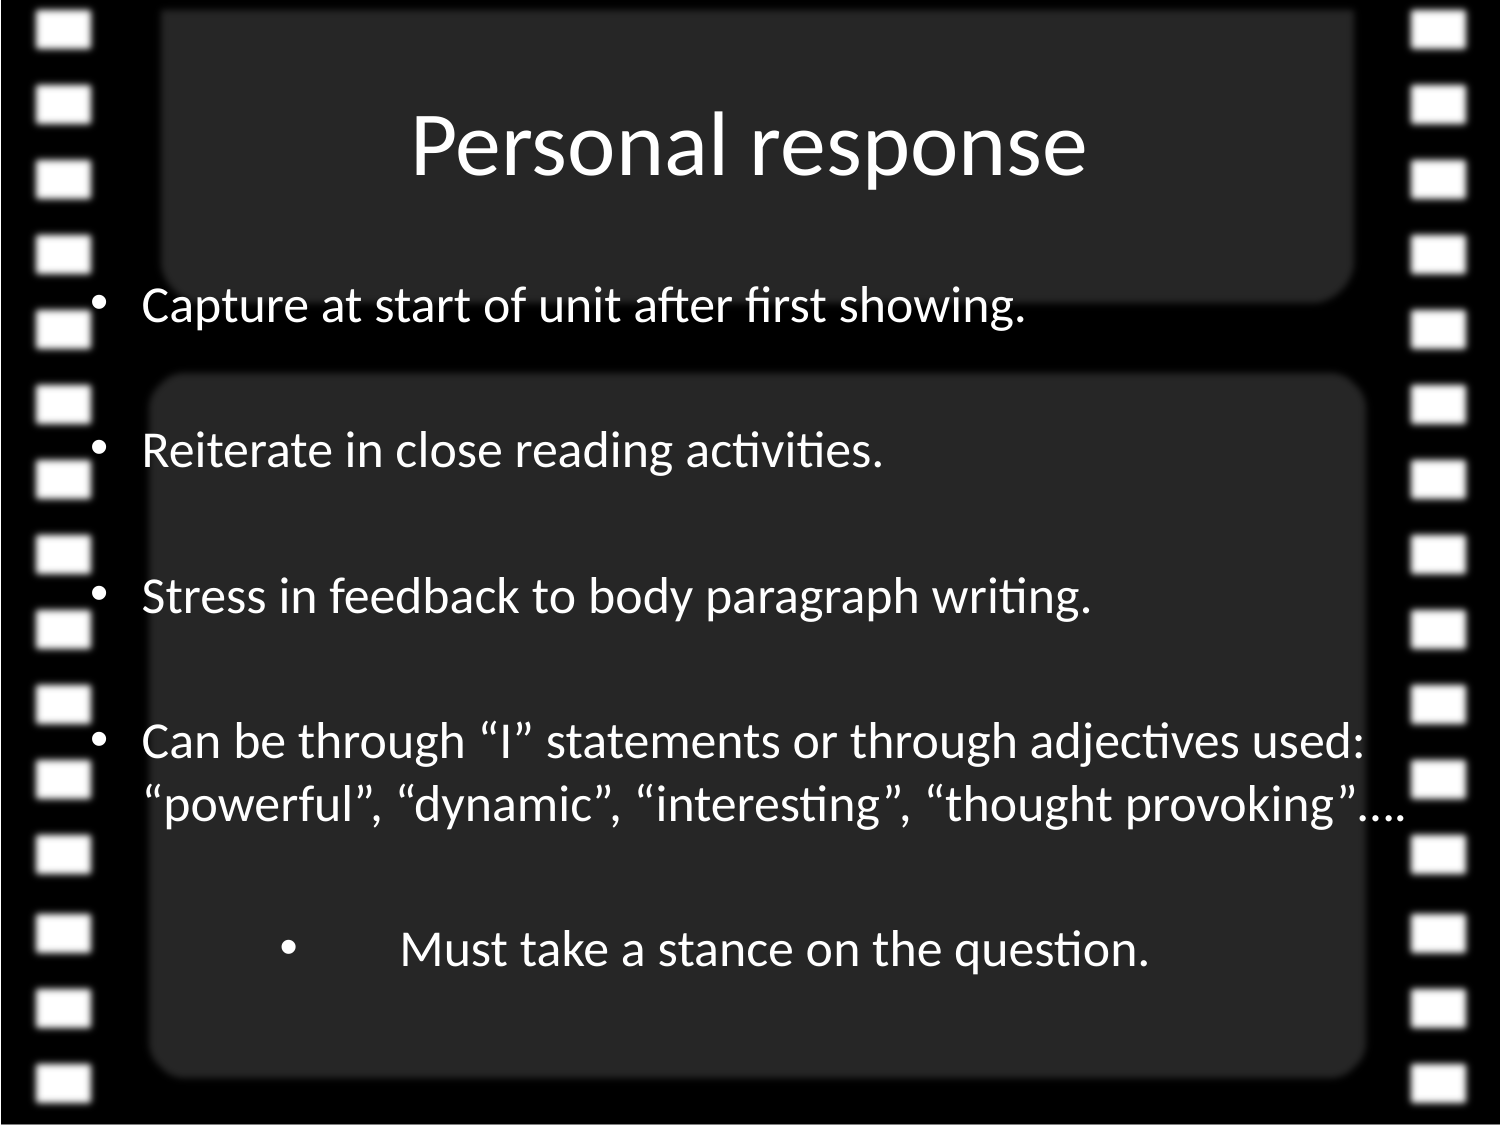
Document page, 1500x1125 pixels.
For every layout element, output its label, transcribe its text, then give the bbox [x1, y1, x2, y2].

picture [0, 0, 1500, 1125]
title Personal response [75, 45, 1425, 233]
list Capture at start of unit after first showing. Reiterate in close reading activities. Stress in feedback to body paragraph writing. Can be through “I” statements or through adjectives used: “powerful”, “dynamic”, “interesting”, “thought provoking”…. Must take a stance on the question. [75, 262, 1425, 1005]
